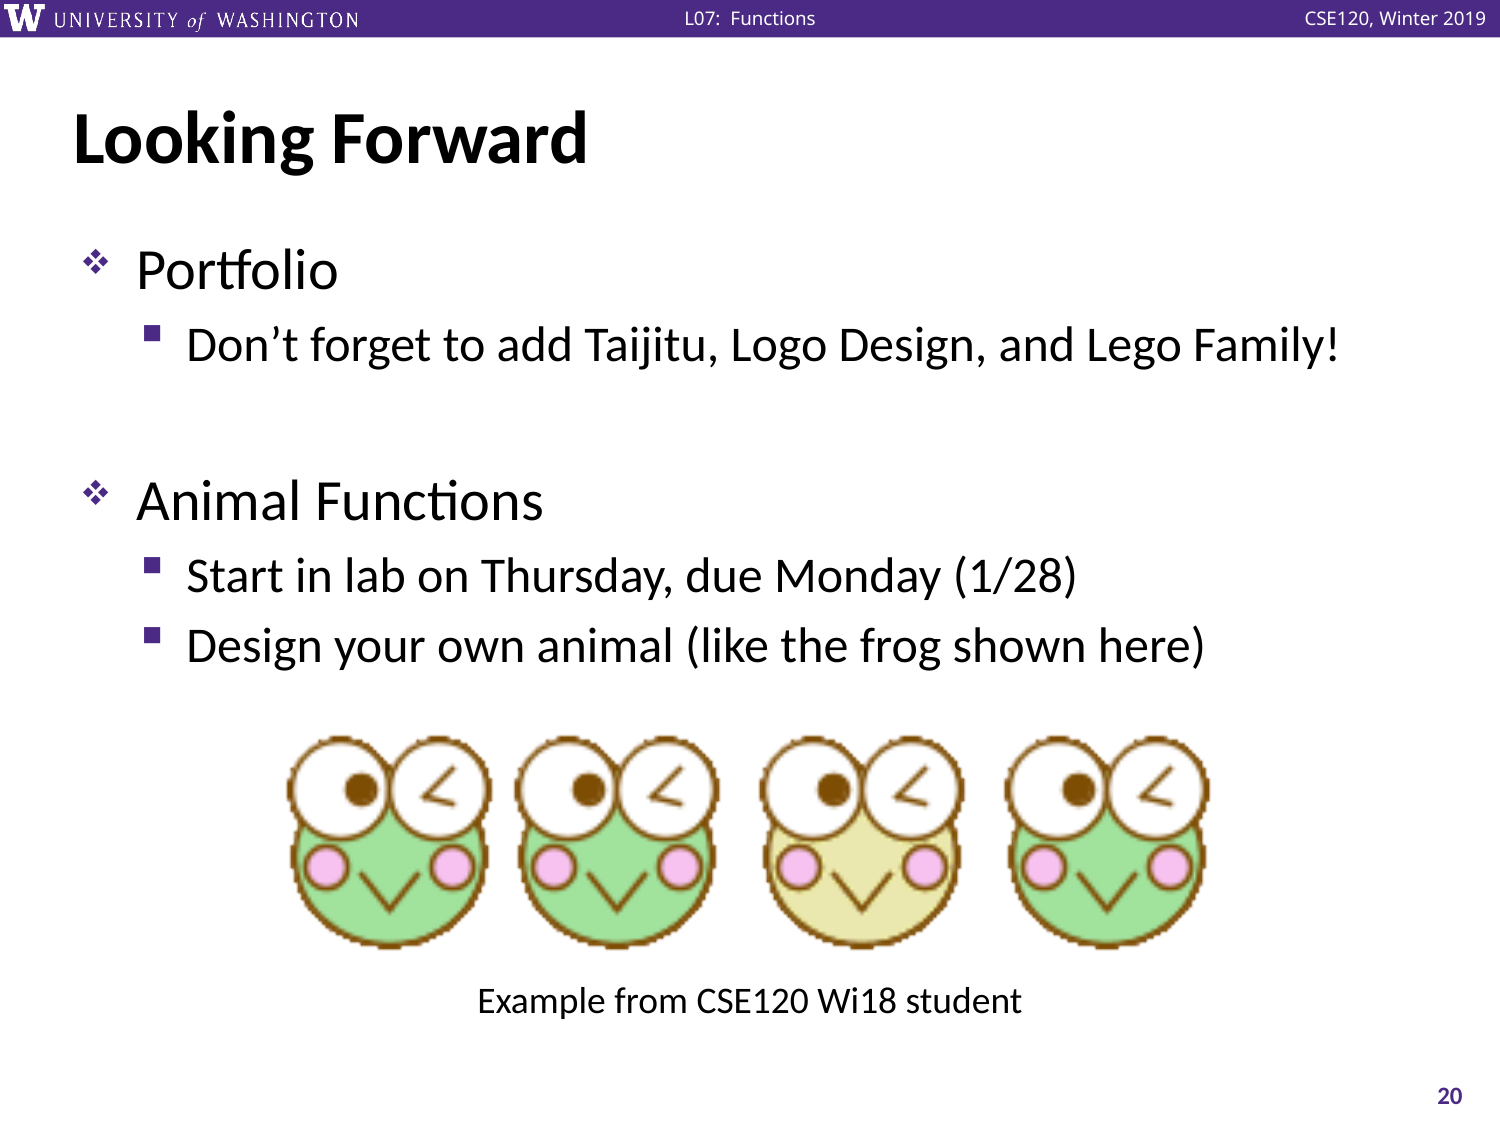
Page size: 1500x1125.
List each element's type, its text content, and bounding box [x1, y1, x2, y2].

picture [4, 4, 358, 32]
picture [270, 719, 1230, 969]
title Looking Forward [58, 71, 1438, 197]
list Portfolio Don’t forget to add Taijitu, Logo Design, and Lego Family! Animal Functions Start in lab on Thursday, due Monday (1/28) Design your own animal (like the frog shown here) [64, 223, 1438, 1040]
slide_number 20 [1400, 1065, 1500, 1125]
text_box Example from CSE120 Wi18 student [374, 976, 1125, 1028]
